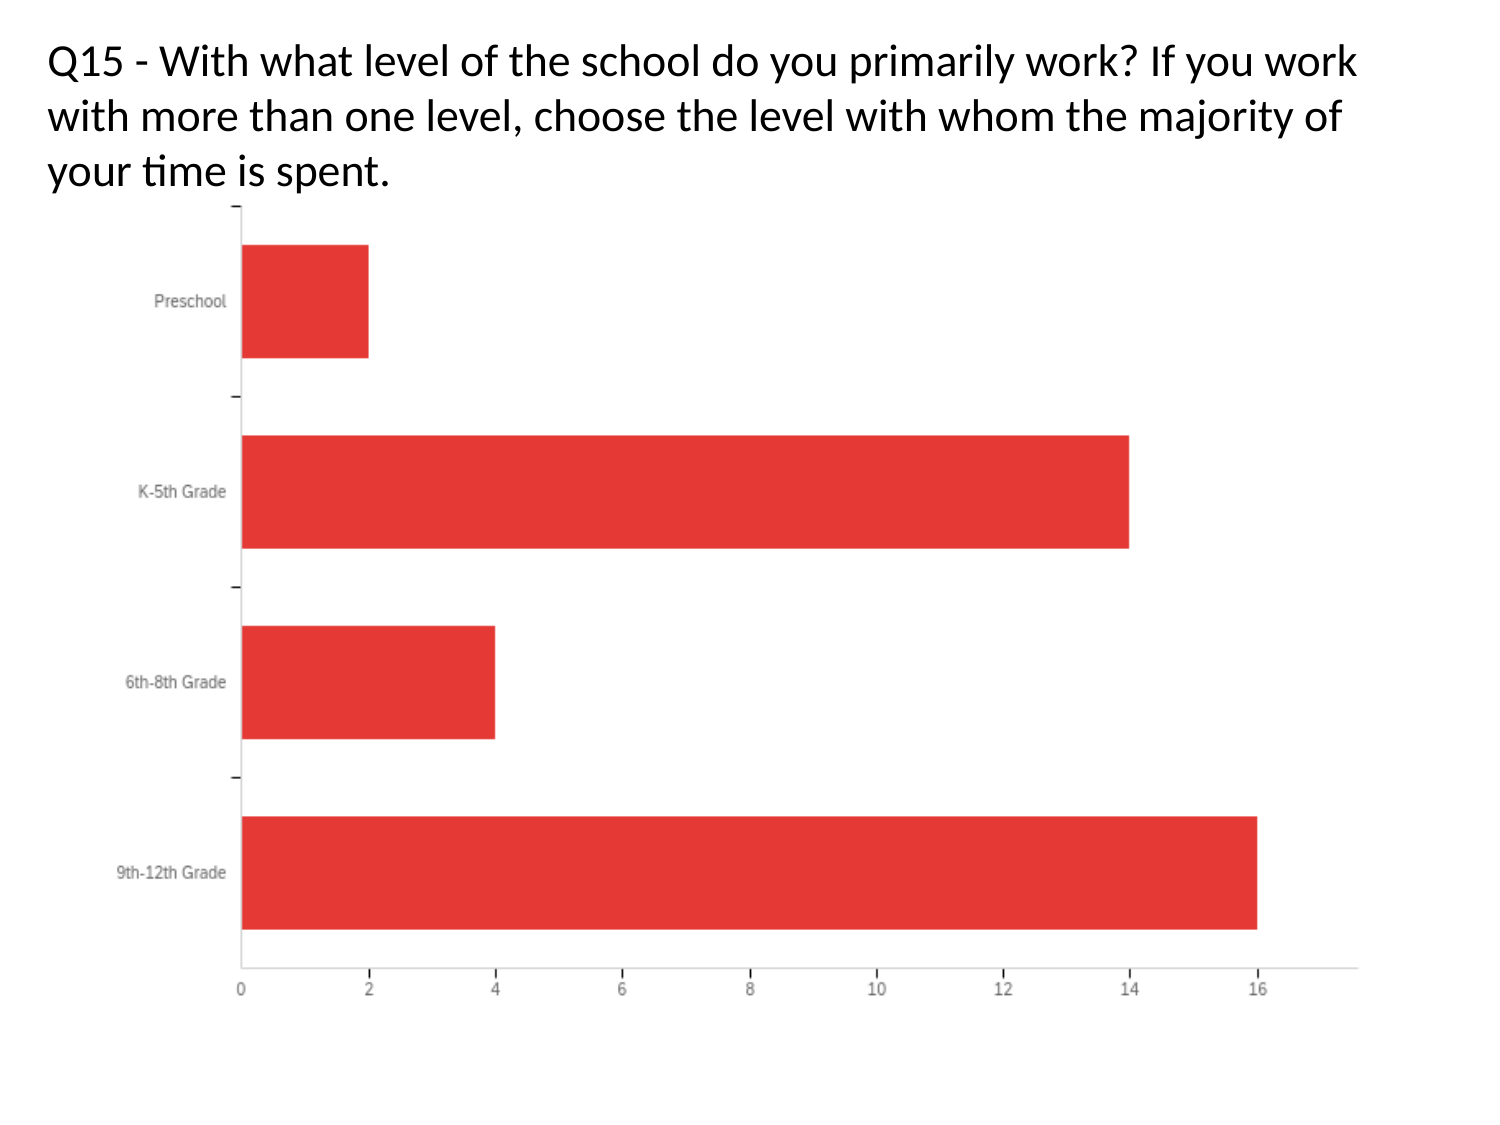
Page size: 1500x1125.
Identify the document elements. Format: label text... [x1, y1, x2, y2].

picture [93, 196, 1407, 1018]
text_box Q15 - With what level of the school do you primarily work? If you work with more than one level, choose the level with whom the majority of your time is spent. [32, 22, 1383, 84]
